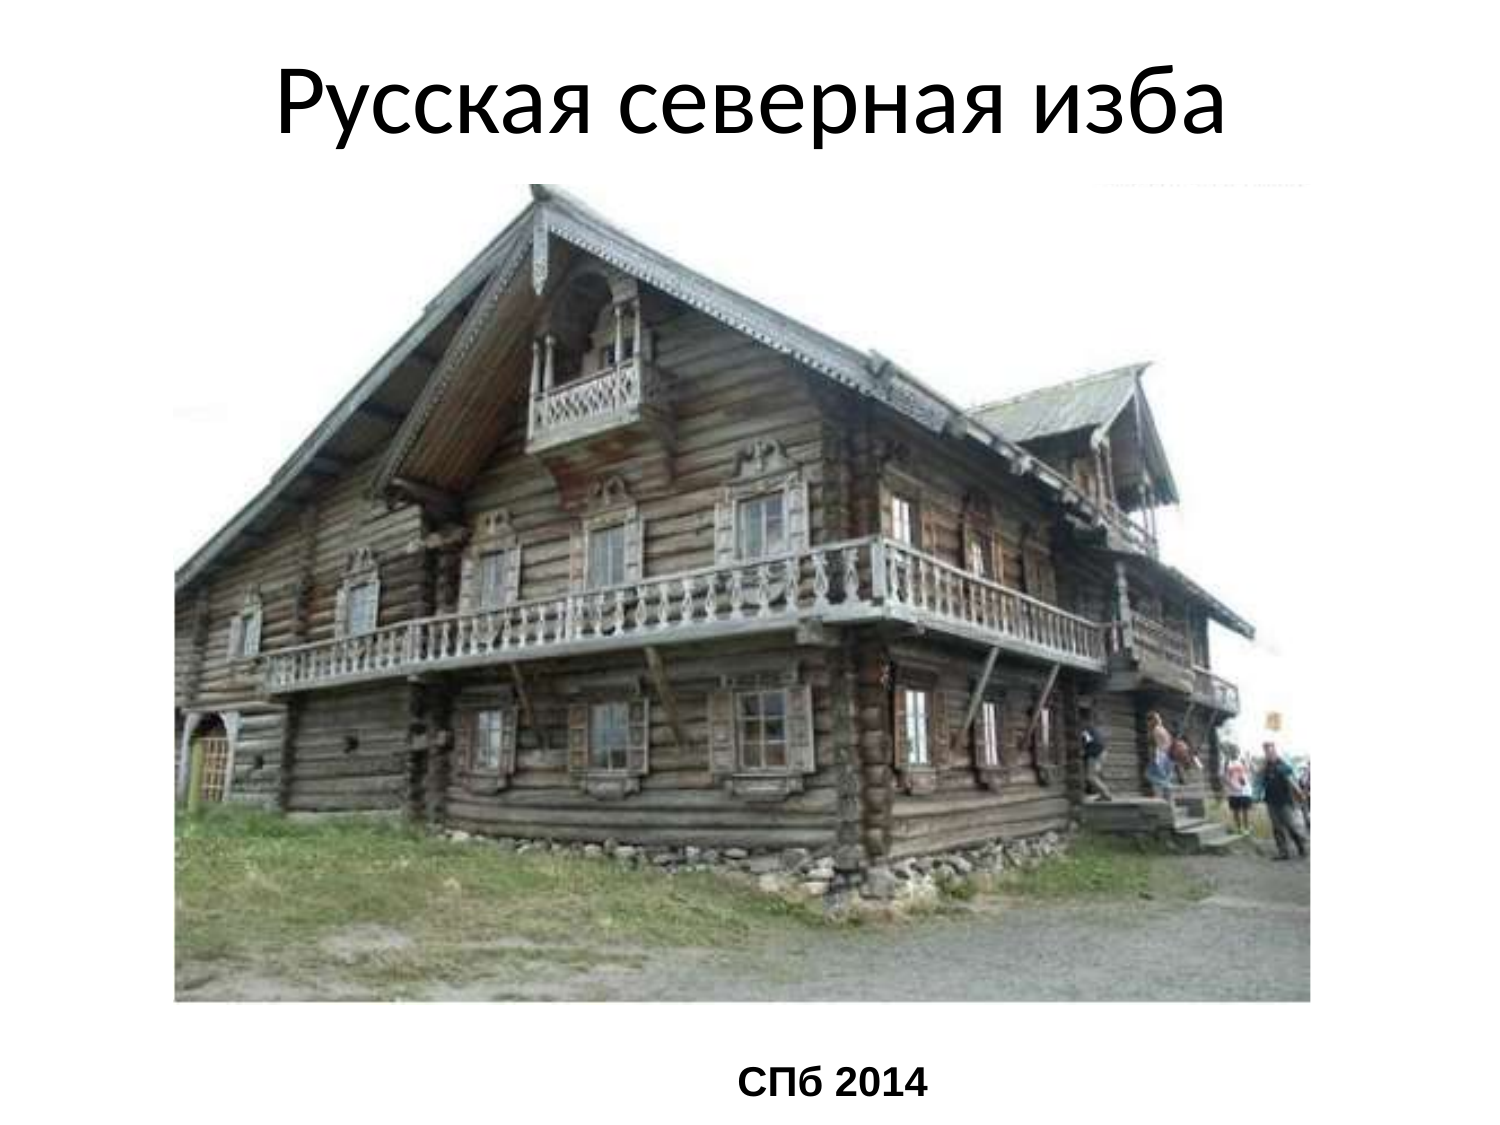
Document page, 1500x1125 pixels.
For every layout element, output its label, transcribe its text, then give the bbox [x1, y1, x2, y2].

text_box СПб 2014 [677, 1033, 988, 1125]
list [172, 184, 1311, 1006]
title Русская северная изба [76, 0, 1427, 188]
